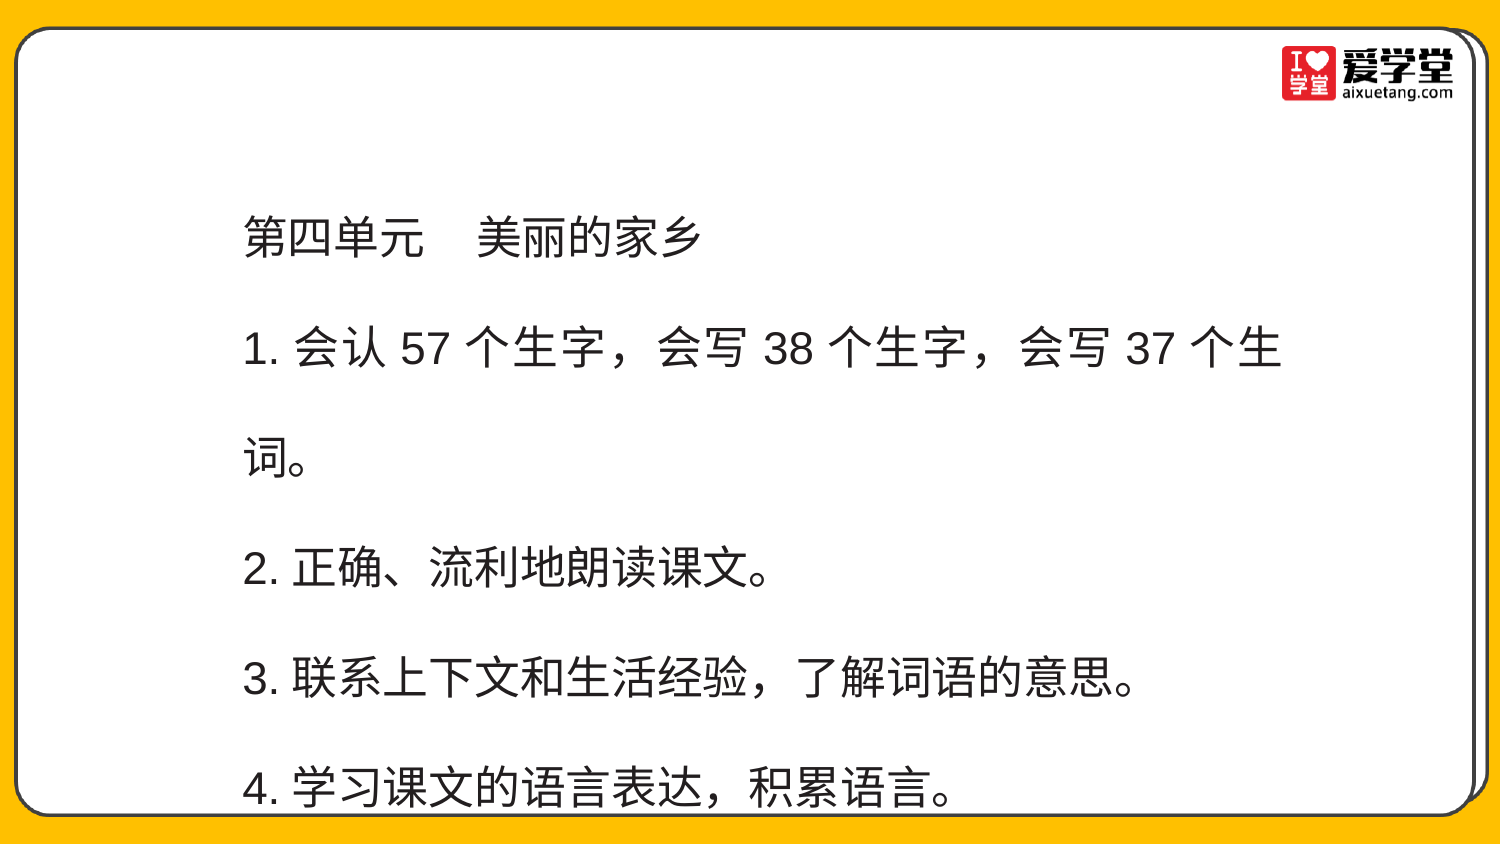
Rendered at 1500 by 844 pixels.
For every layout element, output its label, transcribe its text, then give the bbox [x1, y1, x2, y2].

text_box 第四单元 美丽的家乡 1.会认57个生字，会写38个生字，会写37个生词。 2.正确、流利地朗读课文。 3.联系上下文和生活经验，了解词语的意思。 4.学习课文的语言表达，积累语言。 [181, 146, 1298, 821]
picture [0, 0, 1500, 844]
